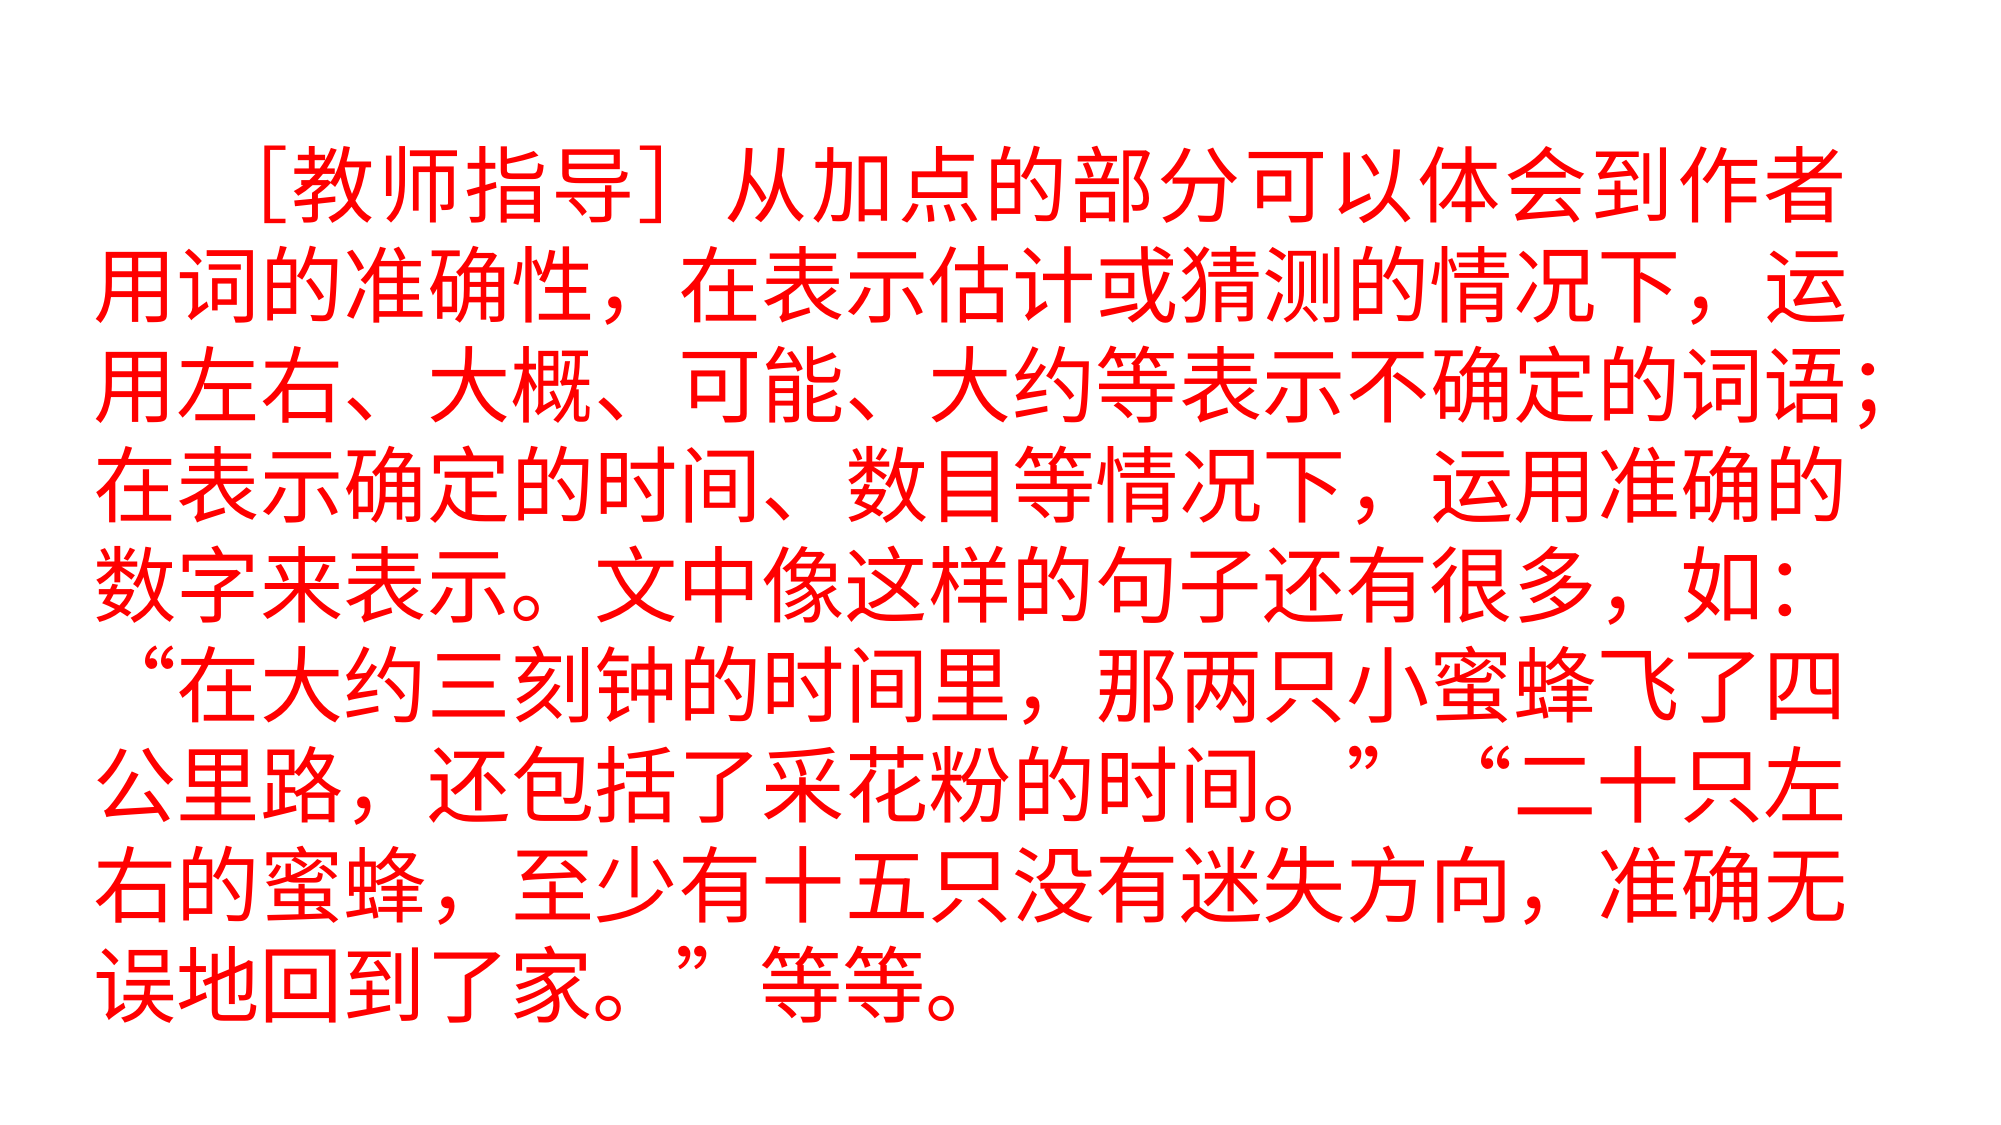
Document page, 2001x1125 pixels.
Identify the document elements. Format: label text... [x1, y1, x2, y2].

text_box ［教师指导］从加点的部分可以体会到作者用词的准确性，在表示估计或猜测的情况下，运用左右、大概、可能、大约等表示不确定的词语；在表示确定的时间、数目等情况下，运用准确的数字来表示。文中像这样的句子还有很多，如：“在大约三刻钟的时间里，那两只小蜜蜂飞了四公里路，还包括了采花粉的时间。”“二十只左右的蜜蜂，至少有十五只没有迷失方向，准确无误地回到了家。”等等。 [78, 125, 1863, 1040]
